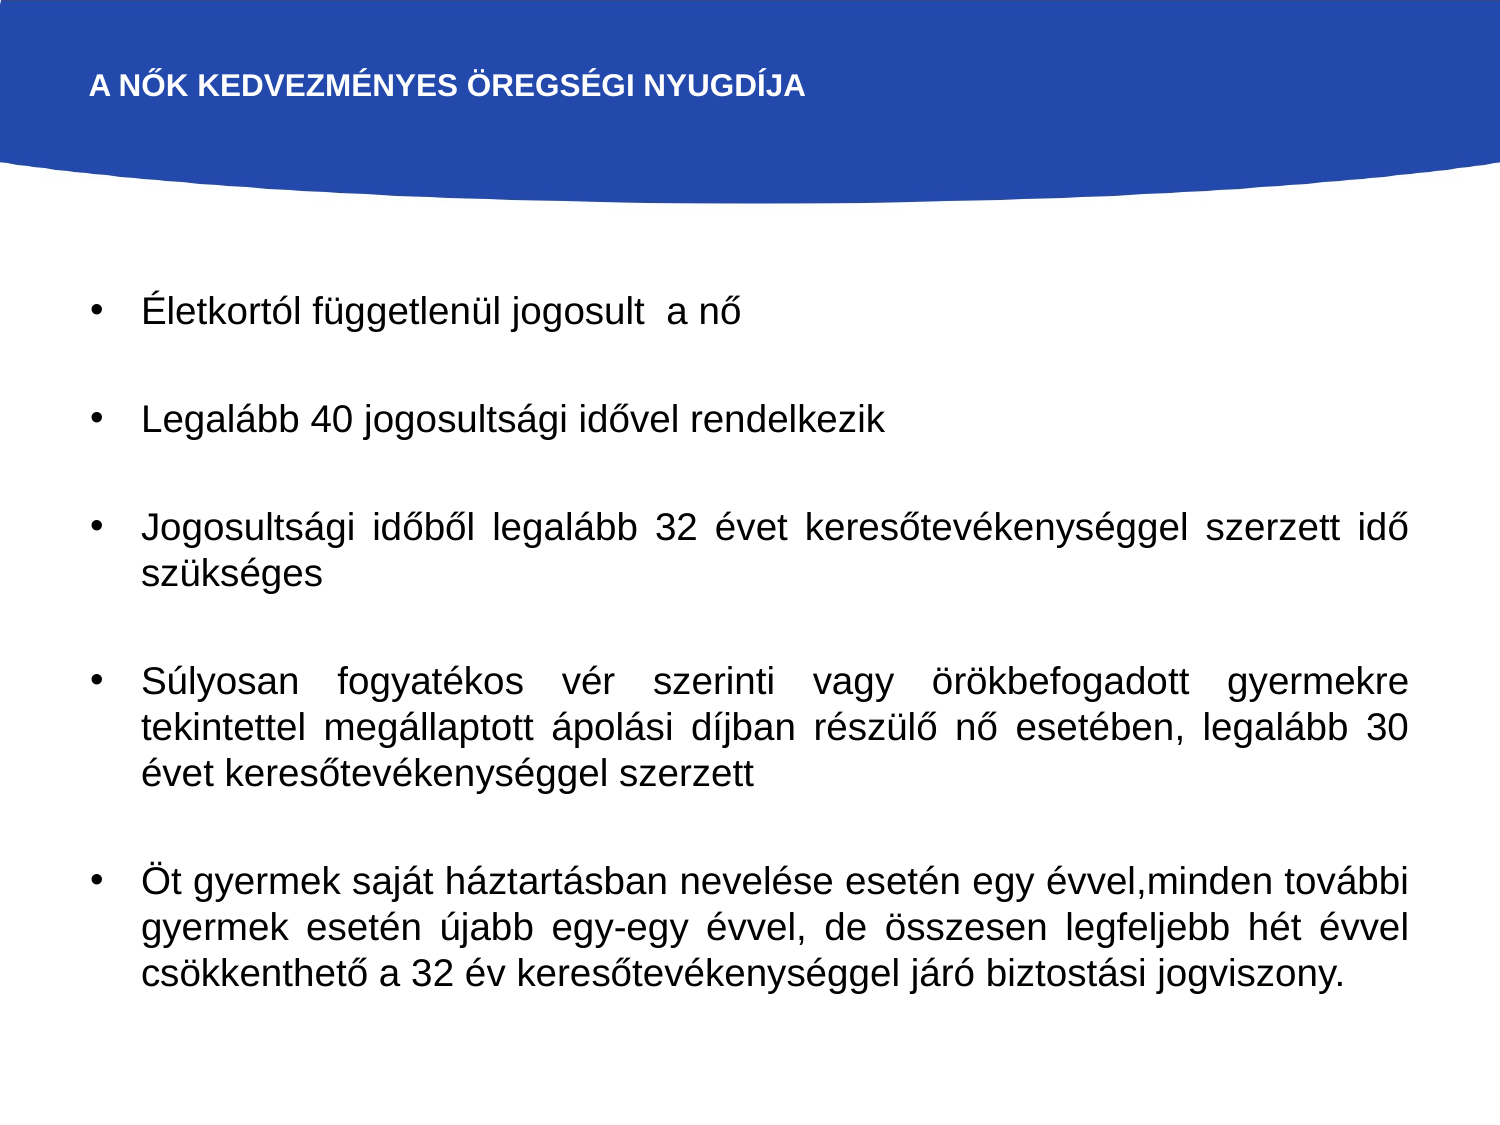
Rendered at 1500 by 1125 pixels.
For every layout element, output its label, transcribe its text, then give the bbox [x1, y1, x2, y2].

picture [0, 0, 1500, 1125]
title A nők kedvezményes öregségi nyugdíja [73, 7, 845, 161]
list Életkortól függetlenül jogosult a nő Legalább 40 jogosultsági idővel rendelkezik Jogosultsági időből legalább 32 évet keresőtevékenységgel szerzett idő szükséges Súlyosan fogyatékos vér szerinti vagy örökbefogadott gyermekre tekintettel megállaptott ápolási díjban részülő nő esetében, legalább 30 évet keresőtevékenységgel szerzett Öt gyermek saját háztartásban nevelése esetén egy évvel,minden további gyermek esetén újabb egy-egy évvel, de összesen legfeljebb hét évvel csökkenthető a 32 év keresőtevékenységgel járó biztostási jogviszony. [75, 278, 1425, 1022]
